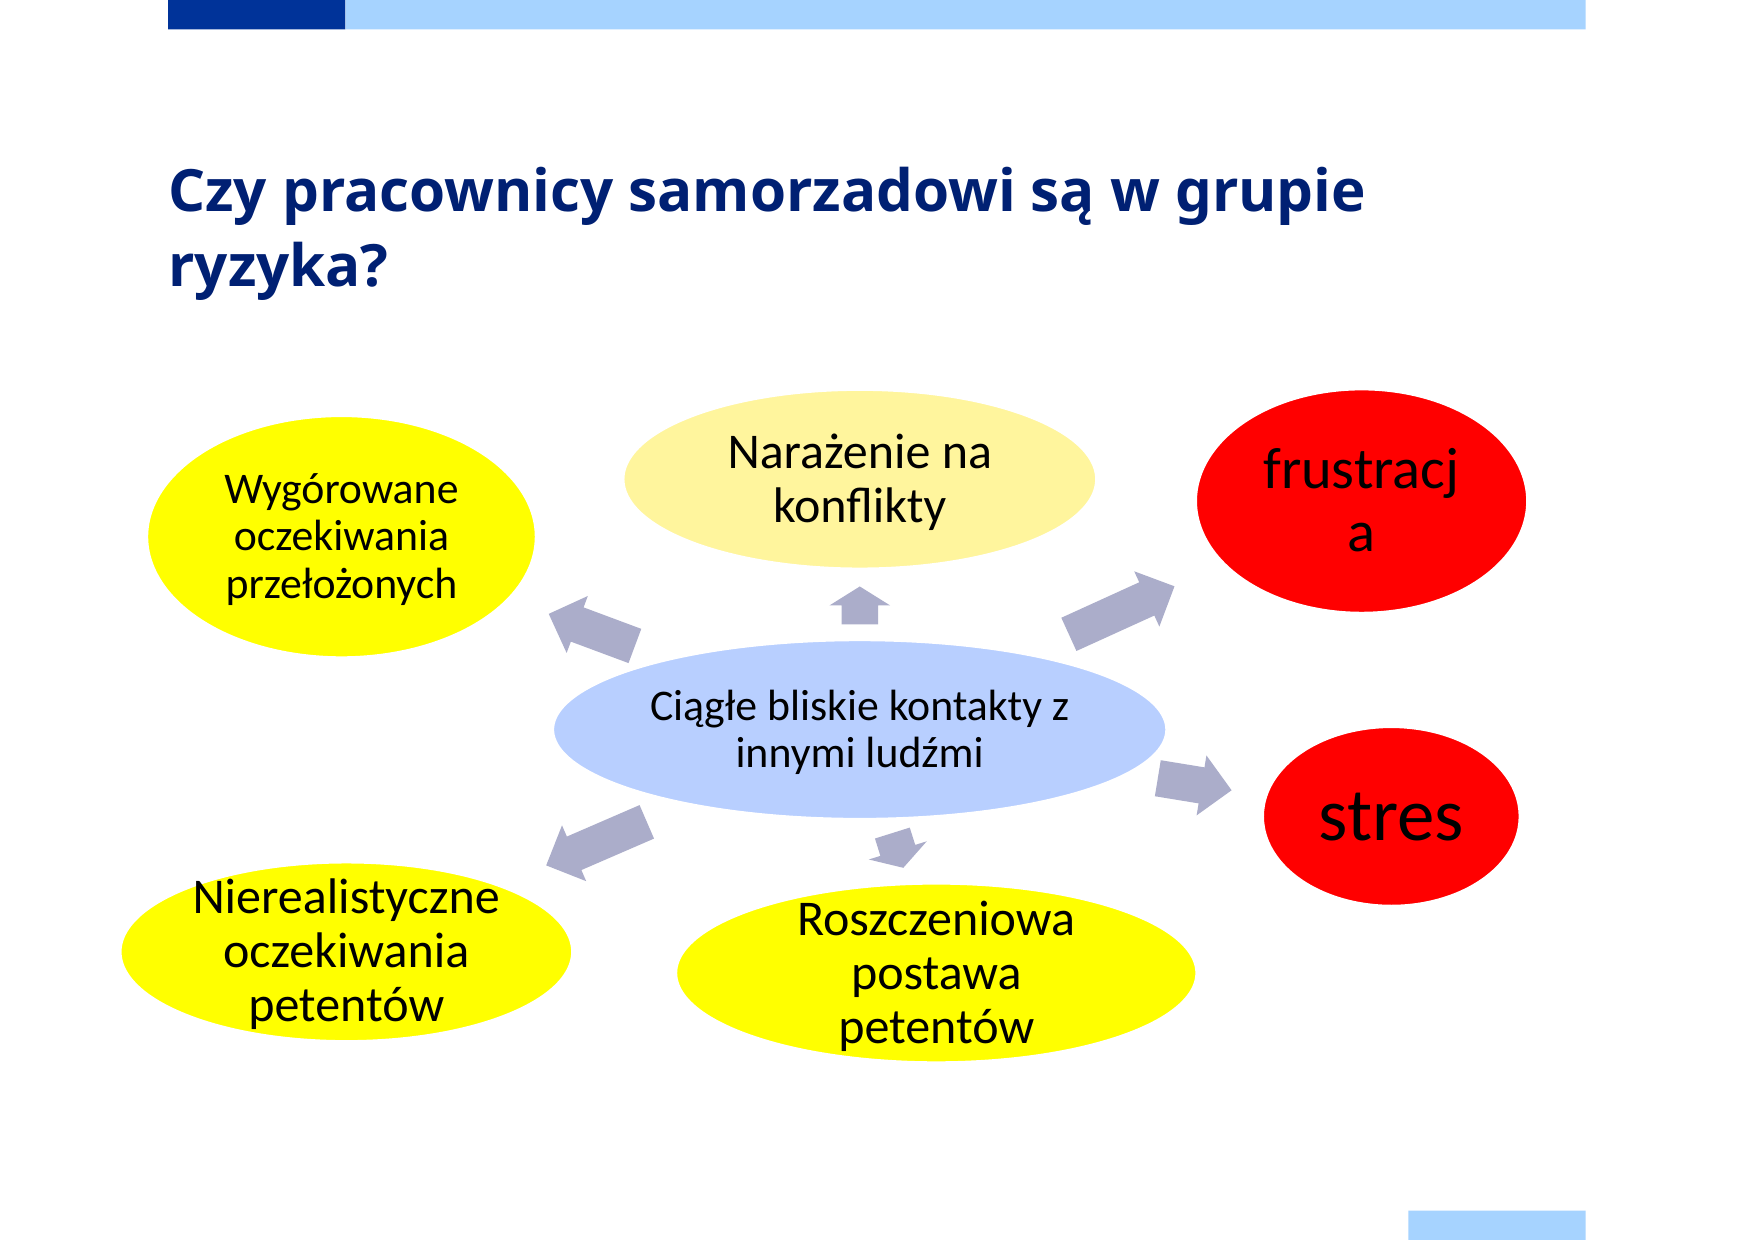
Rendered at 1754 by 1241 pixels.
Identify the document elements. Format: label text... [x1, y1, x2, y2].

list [120, 389, 1634, 1070]
title Czy pracownicy samorzadowi są w grupie ryzyka? [168, 147, 1586, 325]
